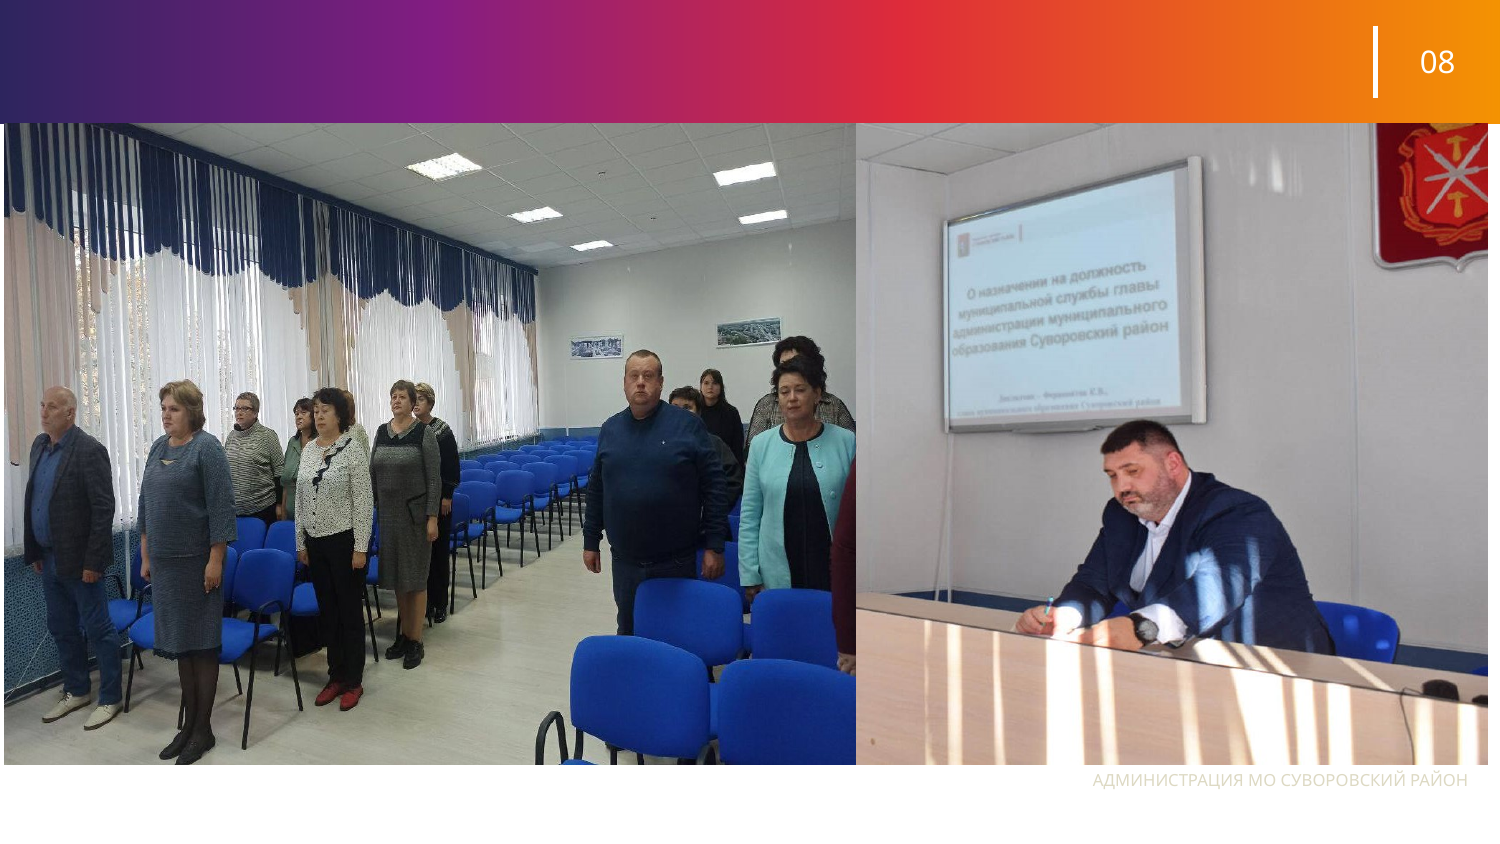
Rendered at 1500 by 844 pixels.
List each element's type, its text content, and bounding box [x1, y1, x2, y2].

text_box АДМИНИСТРАЦИЯ МО СУВОРОВСКИЙ РАЙОН [1081, 774, 1481, 796]
picture [0, 0, 1500, 765]
